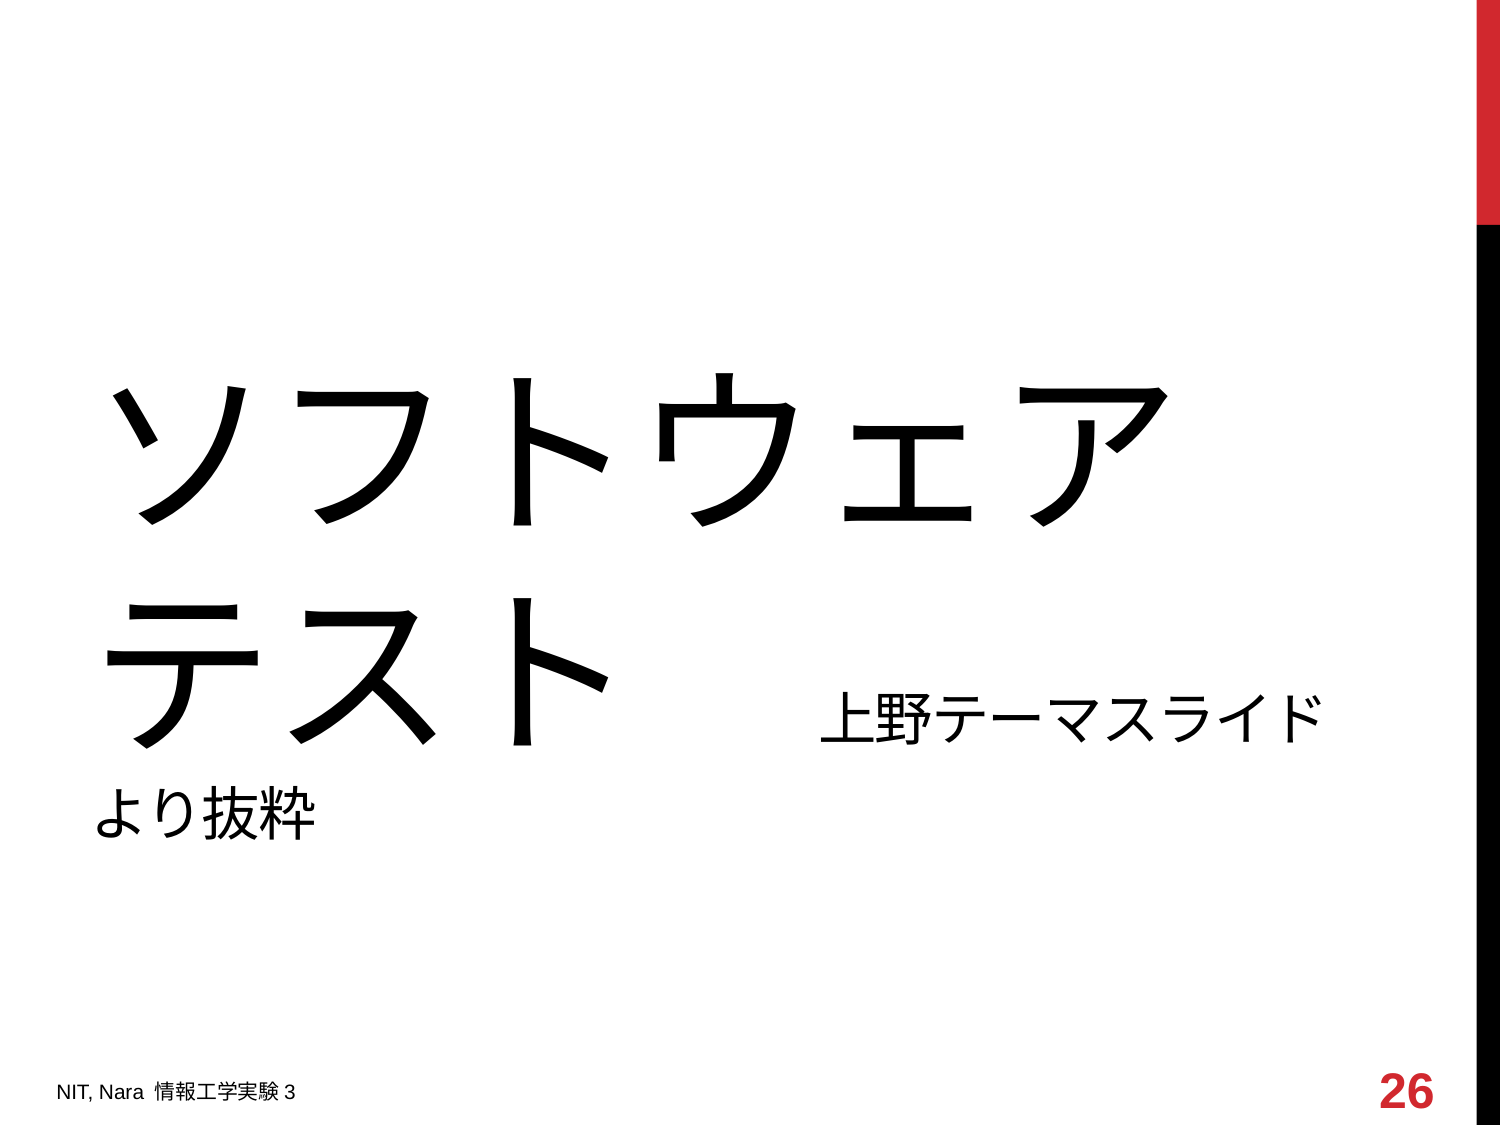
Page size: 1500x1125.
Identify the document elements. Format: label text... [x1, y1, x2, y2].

slide_number 26 [1364, 1058, 1475, 1119]
footer NIT, Nara 情報工学実験3 [41, 1071, 604, 1118]
title ソフトウェア テスト 上野テーマスライドより抜粋 [75, 237, 1350, 947]
